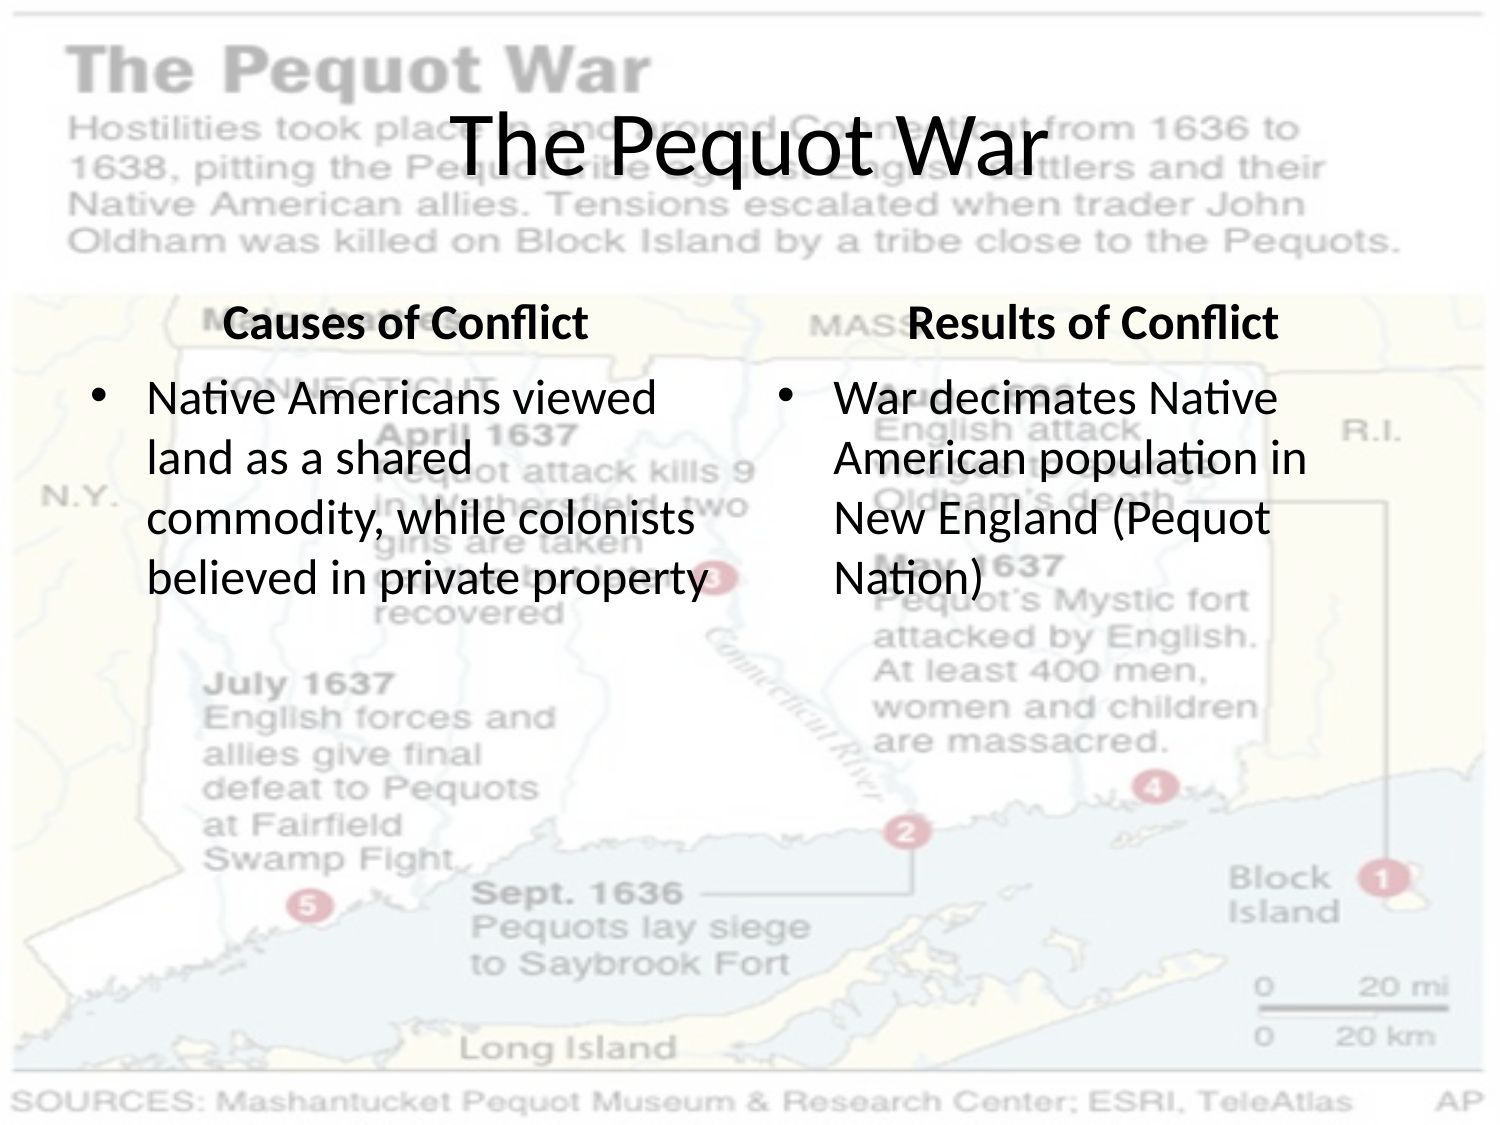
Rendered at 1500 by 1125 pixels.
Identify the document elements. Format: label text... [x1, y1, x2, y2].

list Results of Conflict [761, 251, 1425, 356]
list Causes of Conflict [75, 251, 738, 356]
list Native Americans viewed land as a shared commodity, while colonists believed in private property [75, 356, 738, 1005]
title The Pequot War [75, 45, 1425, 233]
list War decimates Native American population in New England (Pequot Nation) [761, 356, 1425, 1005]
